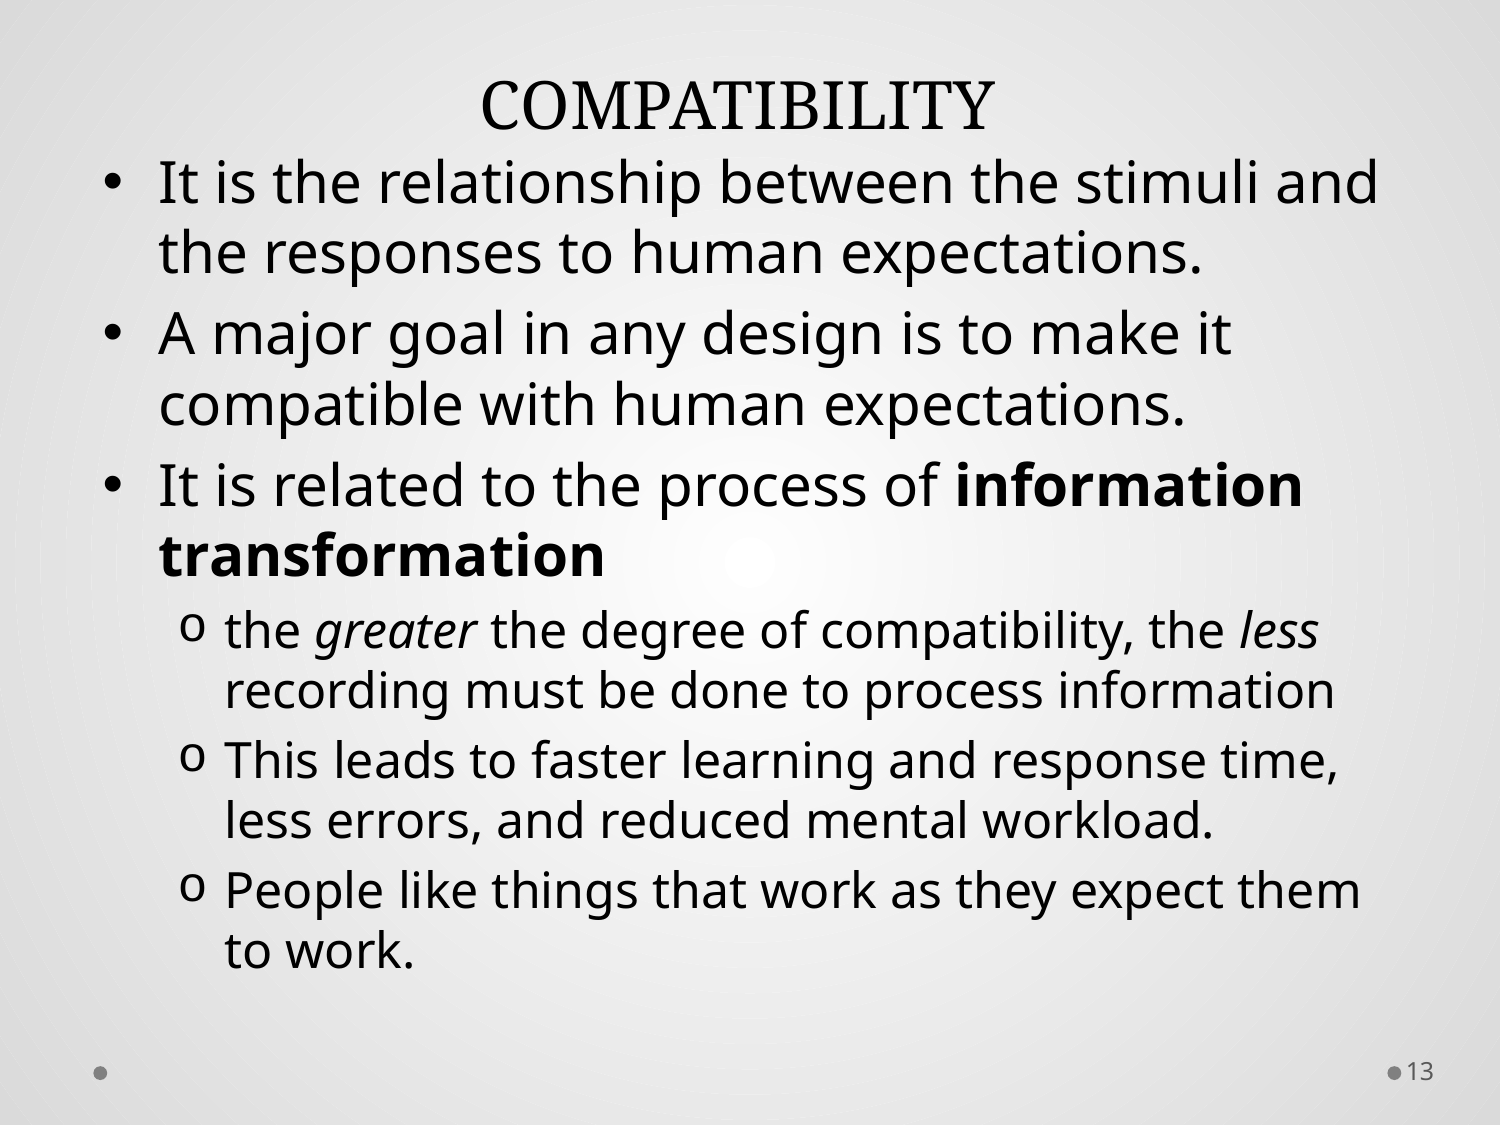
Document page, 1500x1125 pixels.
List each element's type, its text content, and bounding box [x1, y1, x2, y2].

slide_number 13 [1401, 1042, 1494, 1103]
list It is the relationship between the stimuli and the responses to human expectations. A major goal in any design is to make it compatible with human expectations. It is related to the process of information transformation the greater the degree of compatibility, the less recording must be done to process information This leads to faster learning and response time, less errors, and reduced mental workload. People like things that work as they expect them to work. [87, 137, 1438, 1100]
title COMPATIBILITY [62, 50, 1413, 150]
